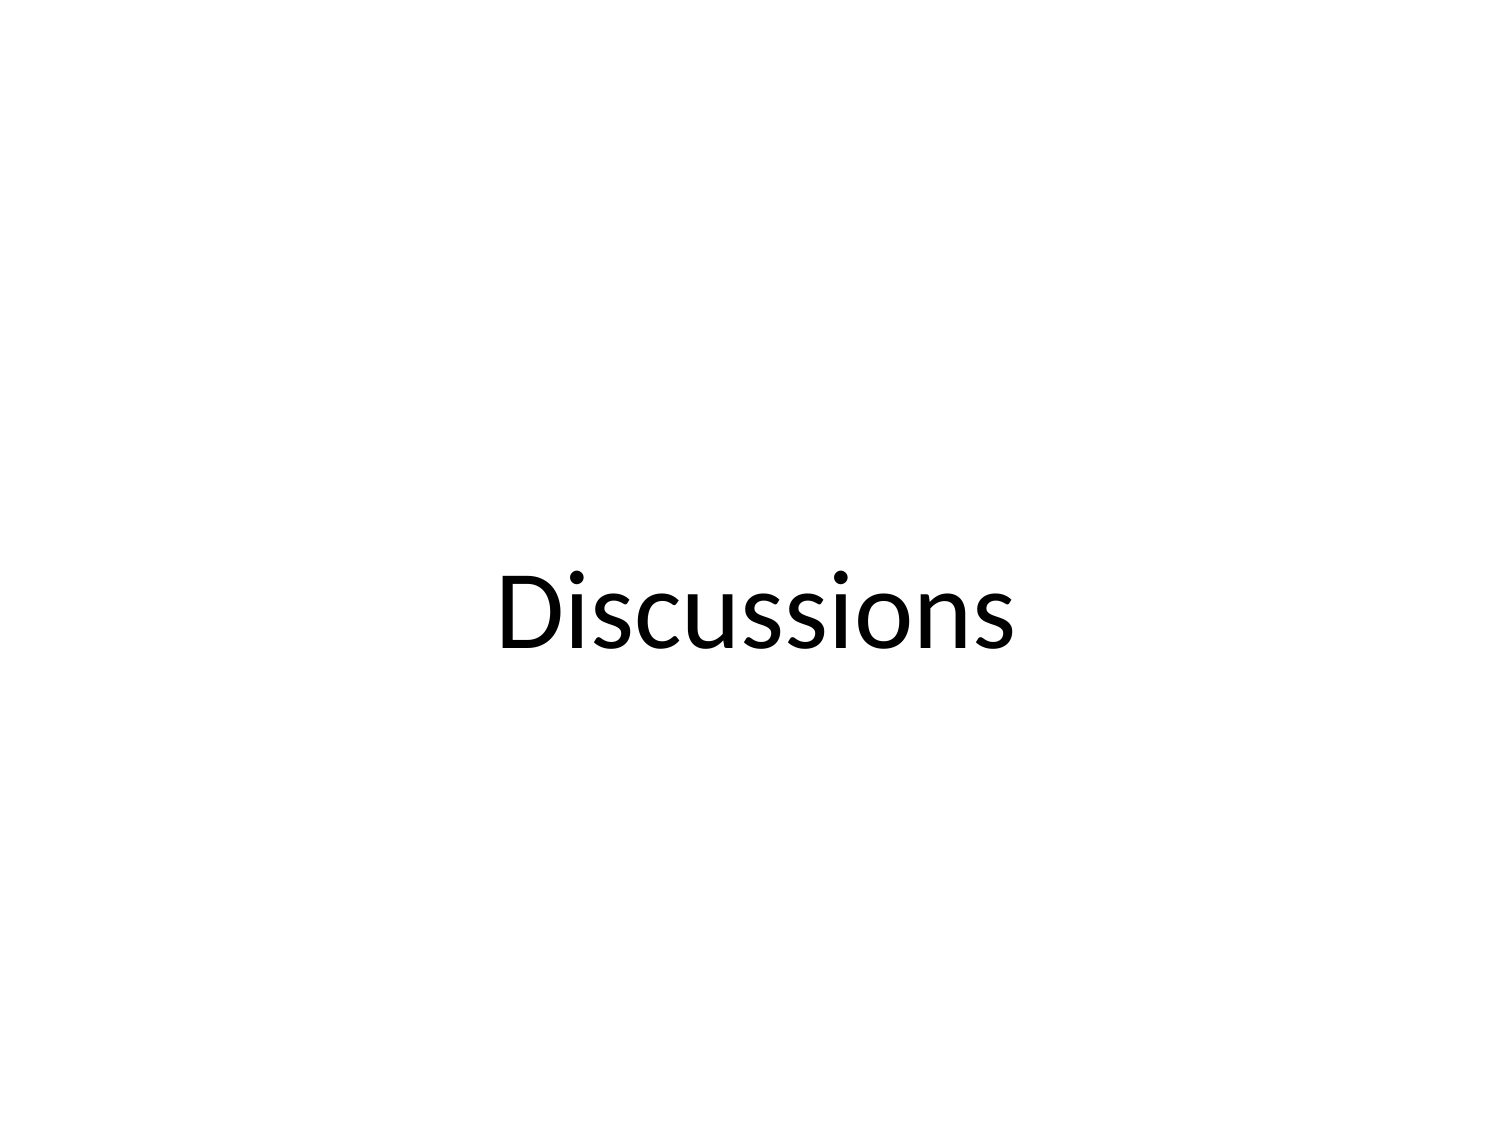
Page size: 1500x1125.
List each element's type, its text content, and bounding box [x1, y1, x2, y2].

title Discussions [87, 349, 1451, 638]
